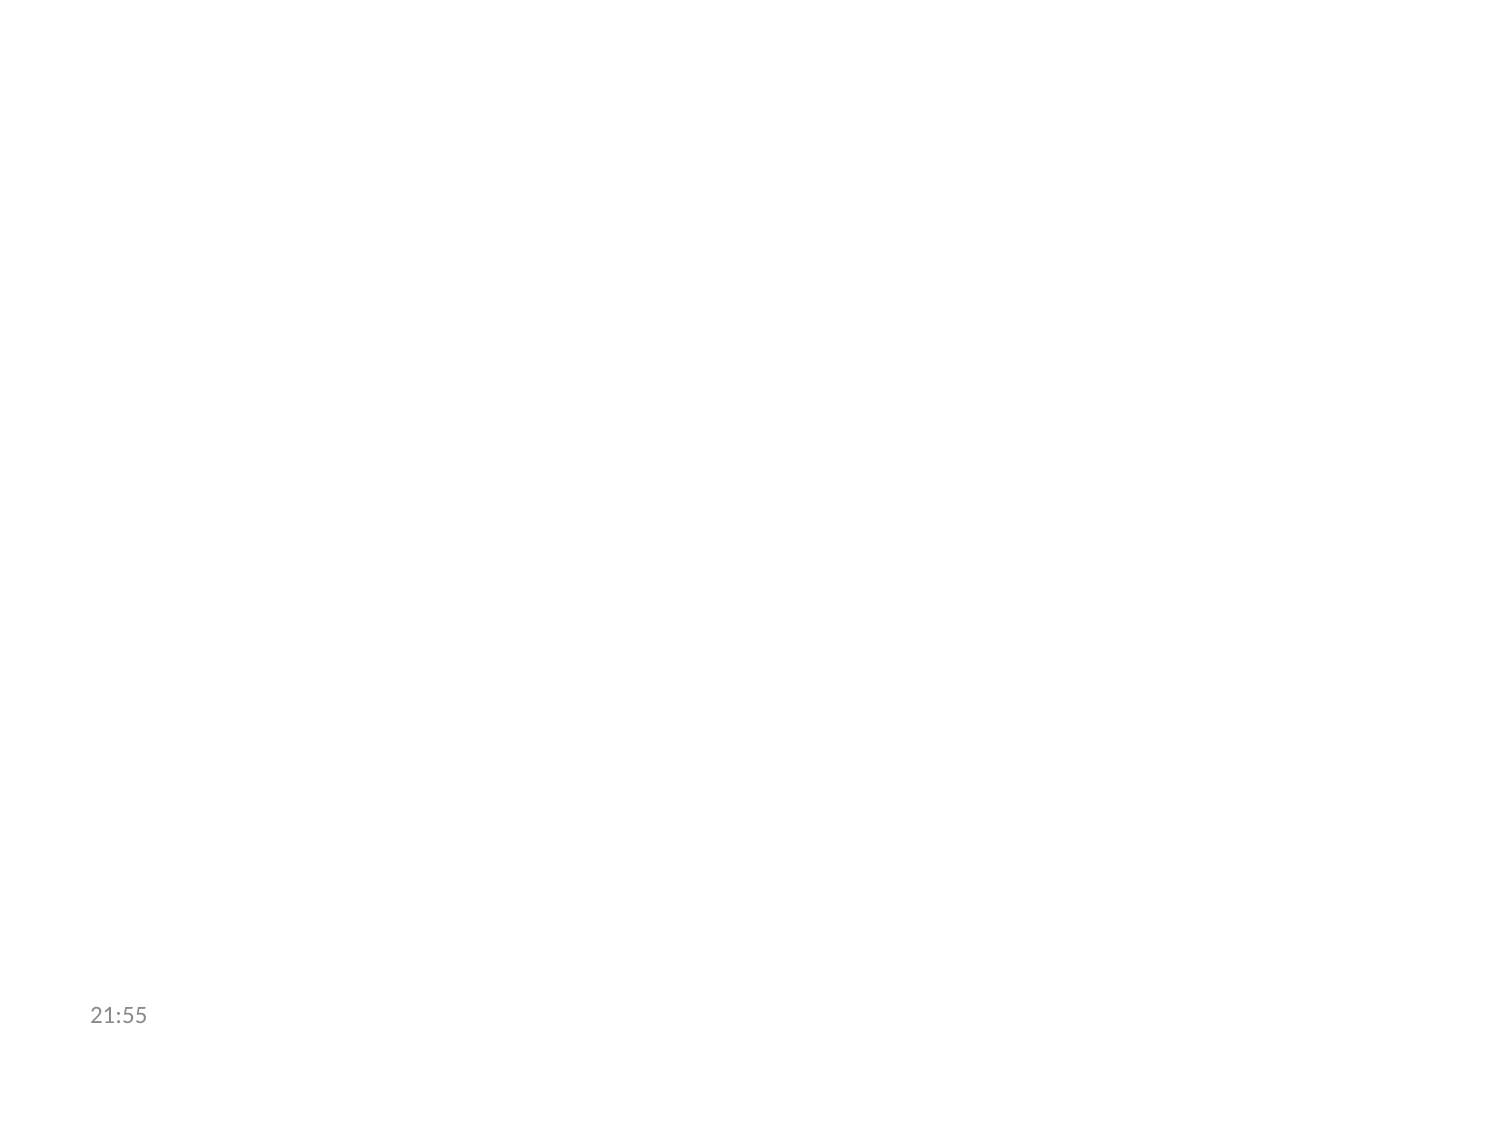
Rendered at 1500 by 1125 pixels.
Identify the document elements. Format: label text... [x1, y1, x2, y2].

text_box 15:35 [75, 983, 425, 1044]
